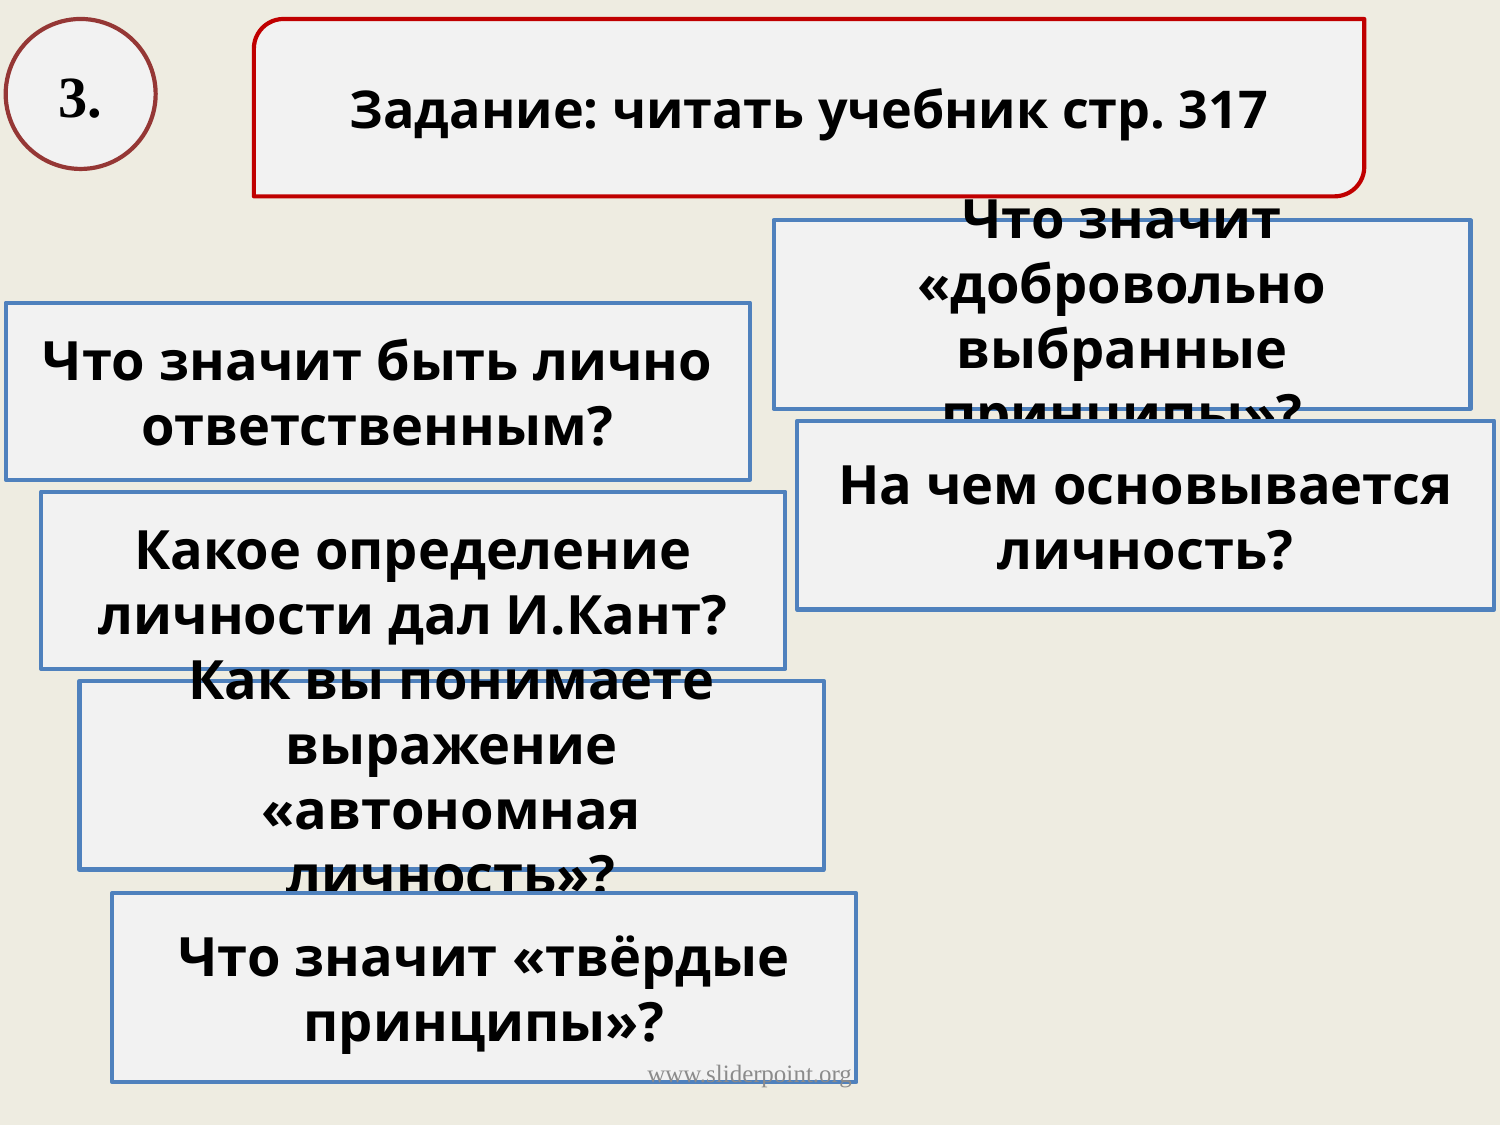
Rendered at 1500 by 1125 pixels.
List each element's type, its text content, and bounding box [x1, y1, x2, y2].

text_box Что значит «добровольно выбранные принципы»? [772, 218, 1473, 411]
footer www.sliderpoint.org [512, 1042, 988, 1103]
text_box На чем основывается личность? [795, 419, 1496, 612]
text_box 3. [3, 16, 158, 172]
text_box Задание: читать учебник стр. 317 [251, 16, 1367, 199]
text_box Как вы понимаете выражение «автономная личность»? [77, 679, 826, 872]
text_box Что значит быть лично ответственным? [4, 301, 752, 482]
text_box Что значит «твёрдые принципы»? [110, 891, 858, 1084]
text_box Какое определение личности дал И.Кант? [39, 490, 787, 671]
